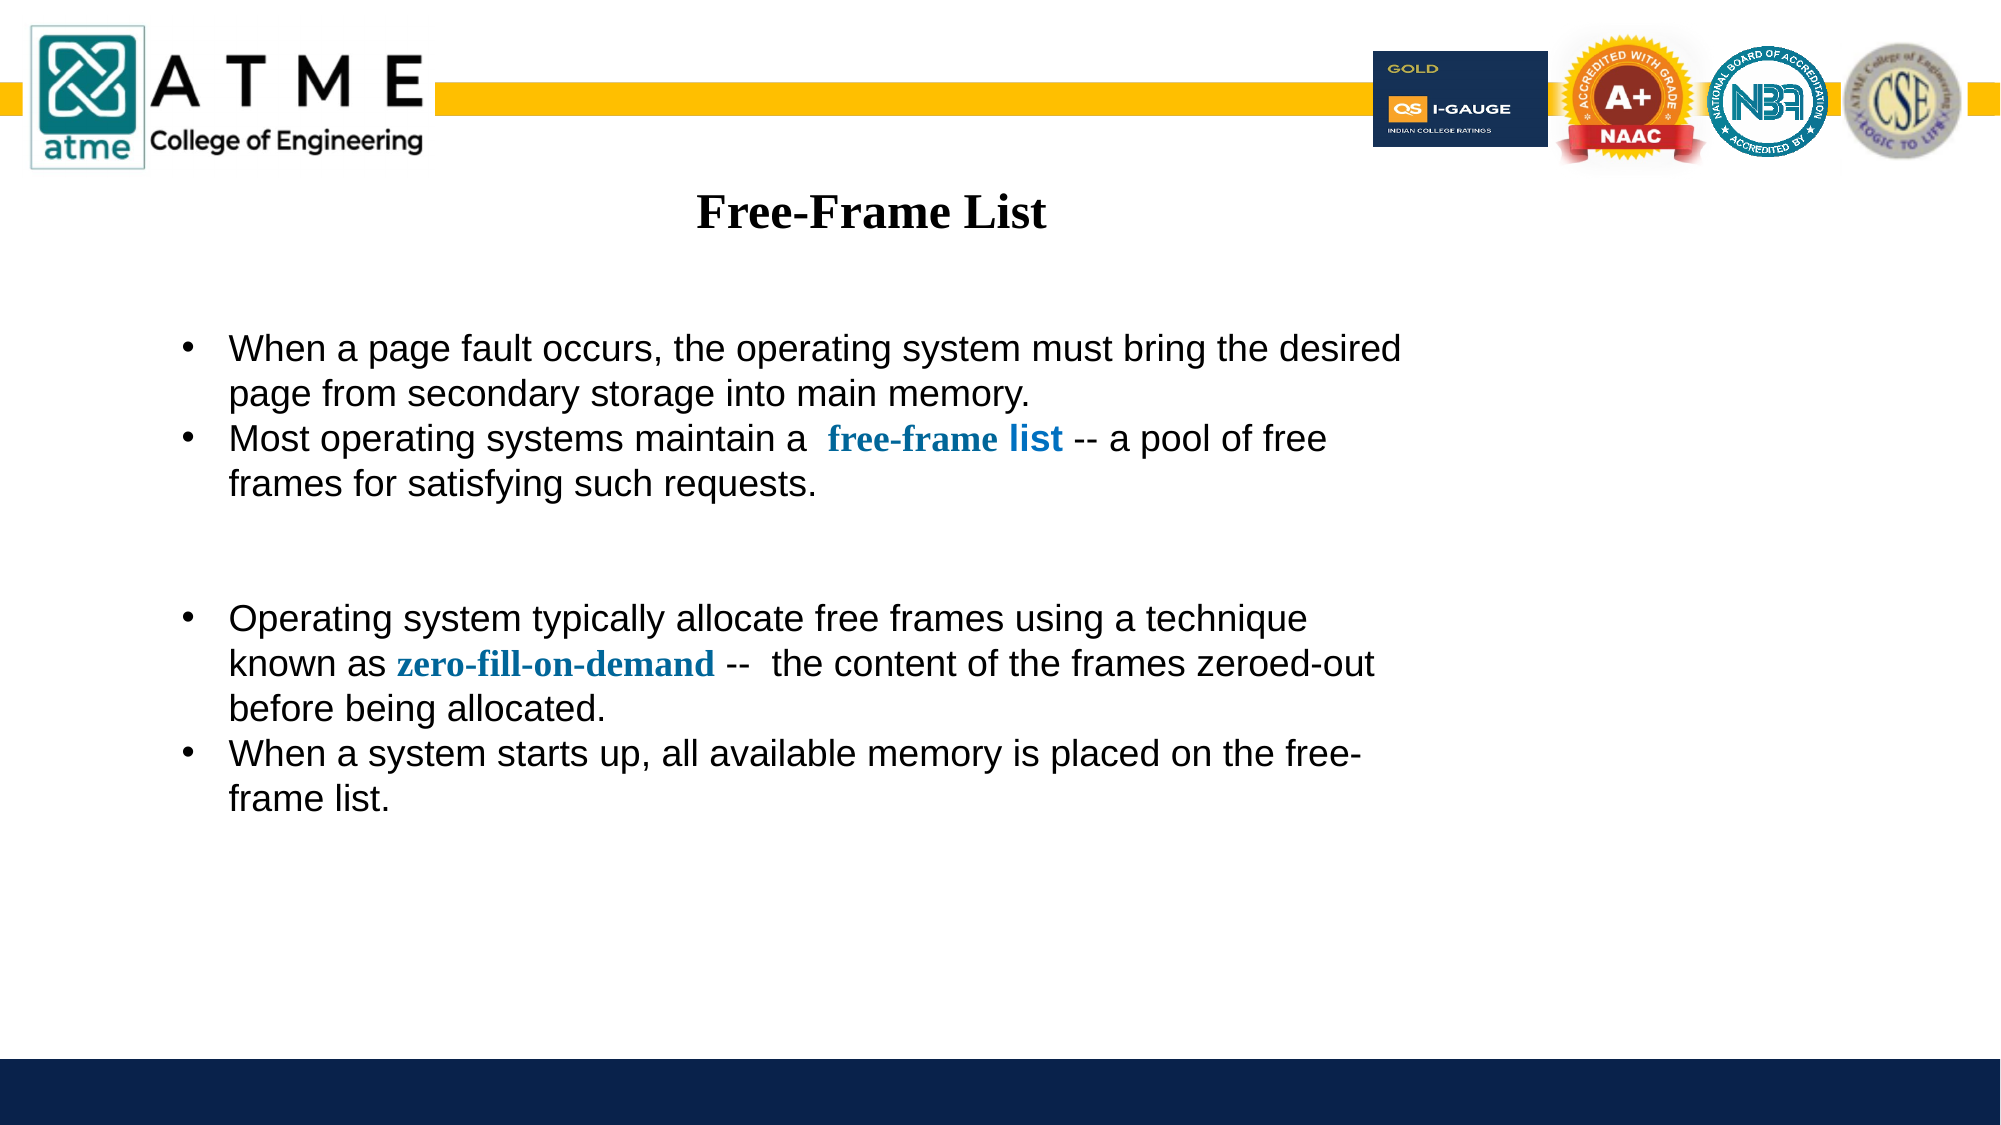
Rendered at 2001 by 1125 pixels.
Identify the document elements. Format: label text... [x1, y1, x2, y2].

picture [0, 1059, 2001, 1125]
title Free-Frame List [681, 171, 2000, 266]
picture [22, 15, 435, 178]
picture [1840, 26, 1968, 171]
list When a page fault occurs, the operating system must bring the desired page from secondary storage into main memory. Most operating systems maintain a free-frame list -- a pool of free frames for satisfying such requests. Operating system typically allocate free frames using a technique known as zero-fill-on-demand -- the content of the frames zeroed-out before being allocated. When a system starts up, all available memory is placed on the free-frame list. [166, 316, 1425, 992]
picture [1373, 20, 1828, 171]
